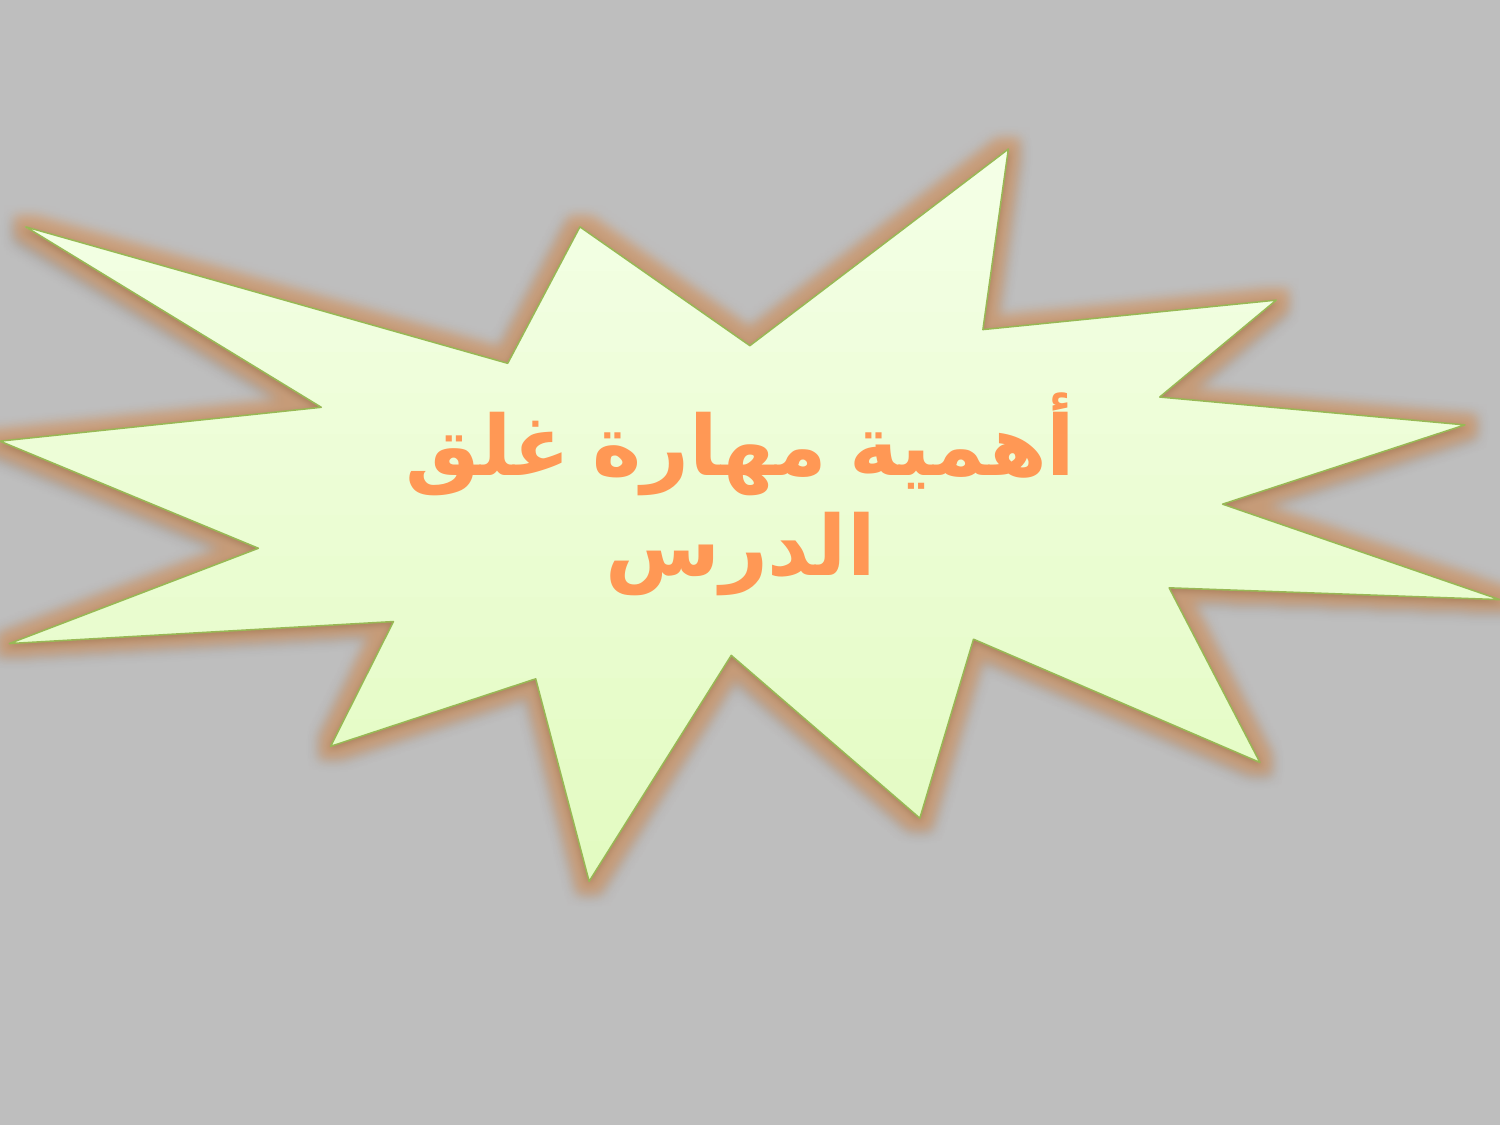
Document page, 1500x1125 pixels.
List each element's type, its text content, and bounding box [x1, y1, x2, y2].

text_box أهمية مهارة غلق الدرس [0, 148, 1500, 883]
